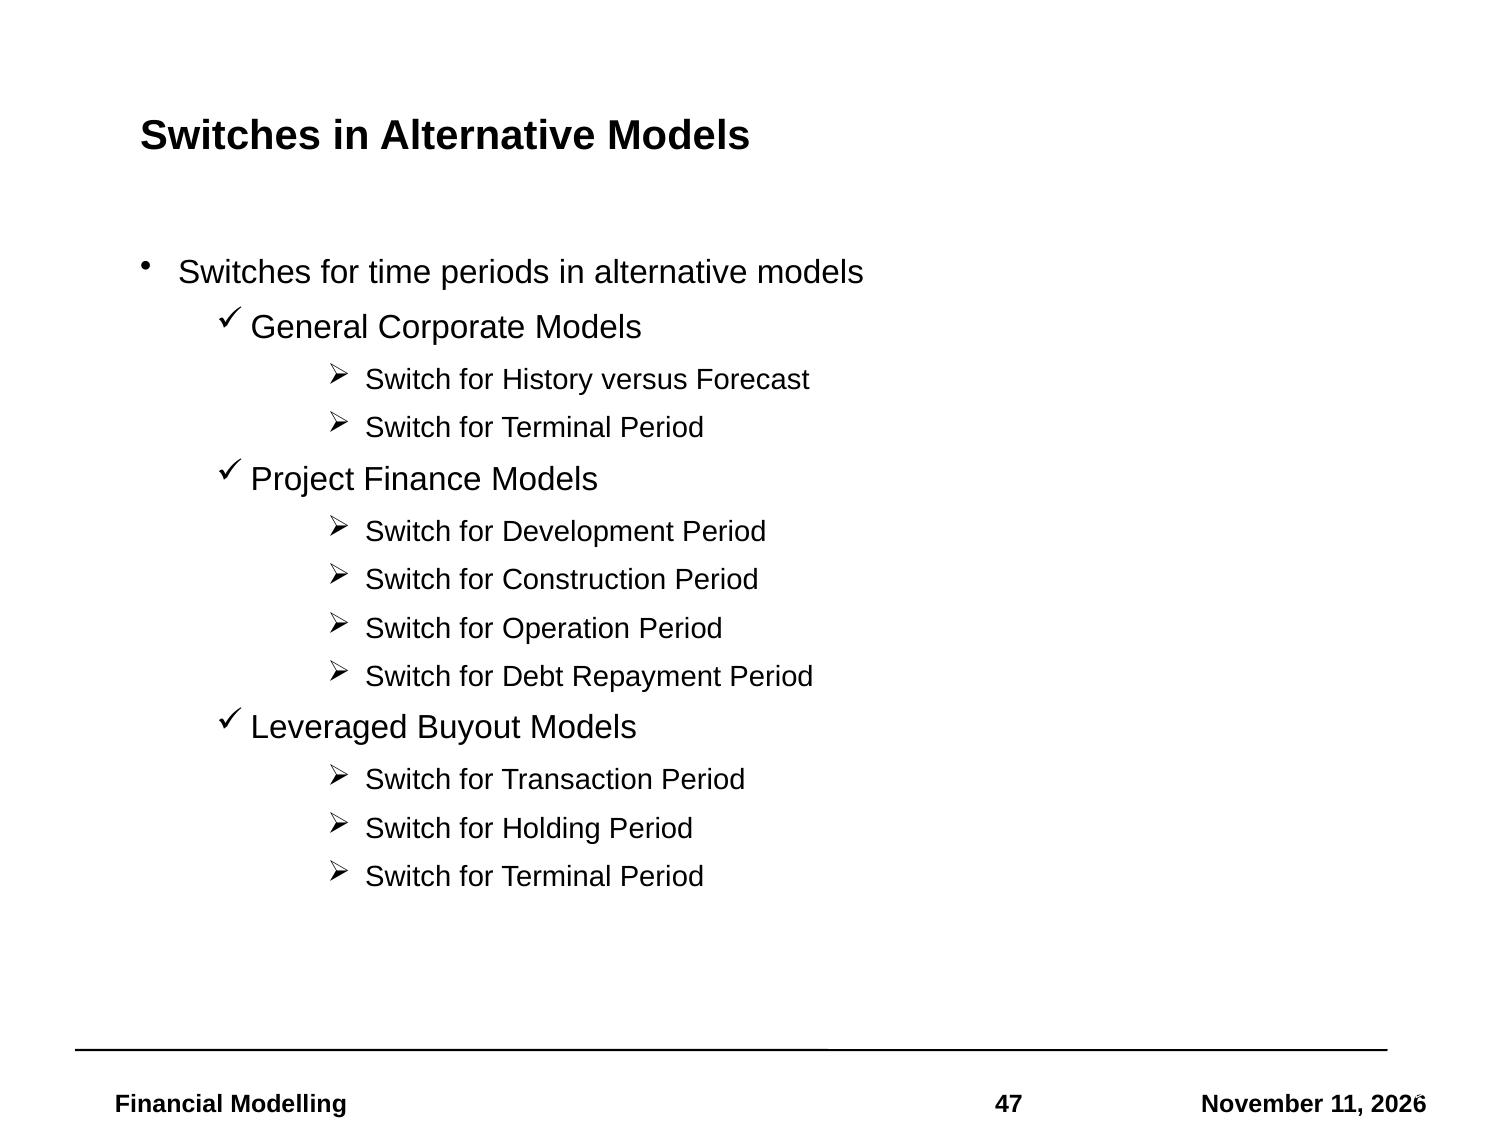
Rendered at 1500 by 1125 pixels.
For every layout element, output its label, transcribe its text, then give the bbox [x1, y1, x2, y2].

list Switches for time periods in alternative models General Corporate Models Switch for History versus Forecast Switch for Terminal Period Project Finance Models Switch for Development Period Switch for Construction Period Switch for Operation Period Switch for Debt Repayment Period Leveraged Buyout Models Switch for Transaction Period Switch for Holding Period Switch for Terminal Period [124, 249, 1413, 1001]
title Switches in Alternative Models [124, 99, 1413, 226]
